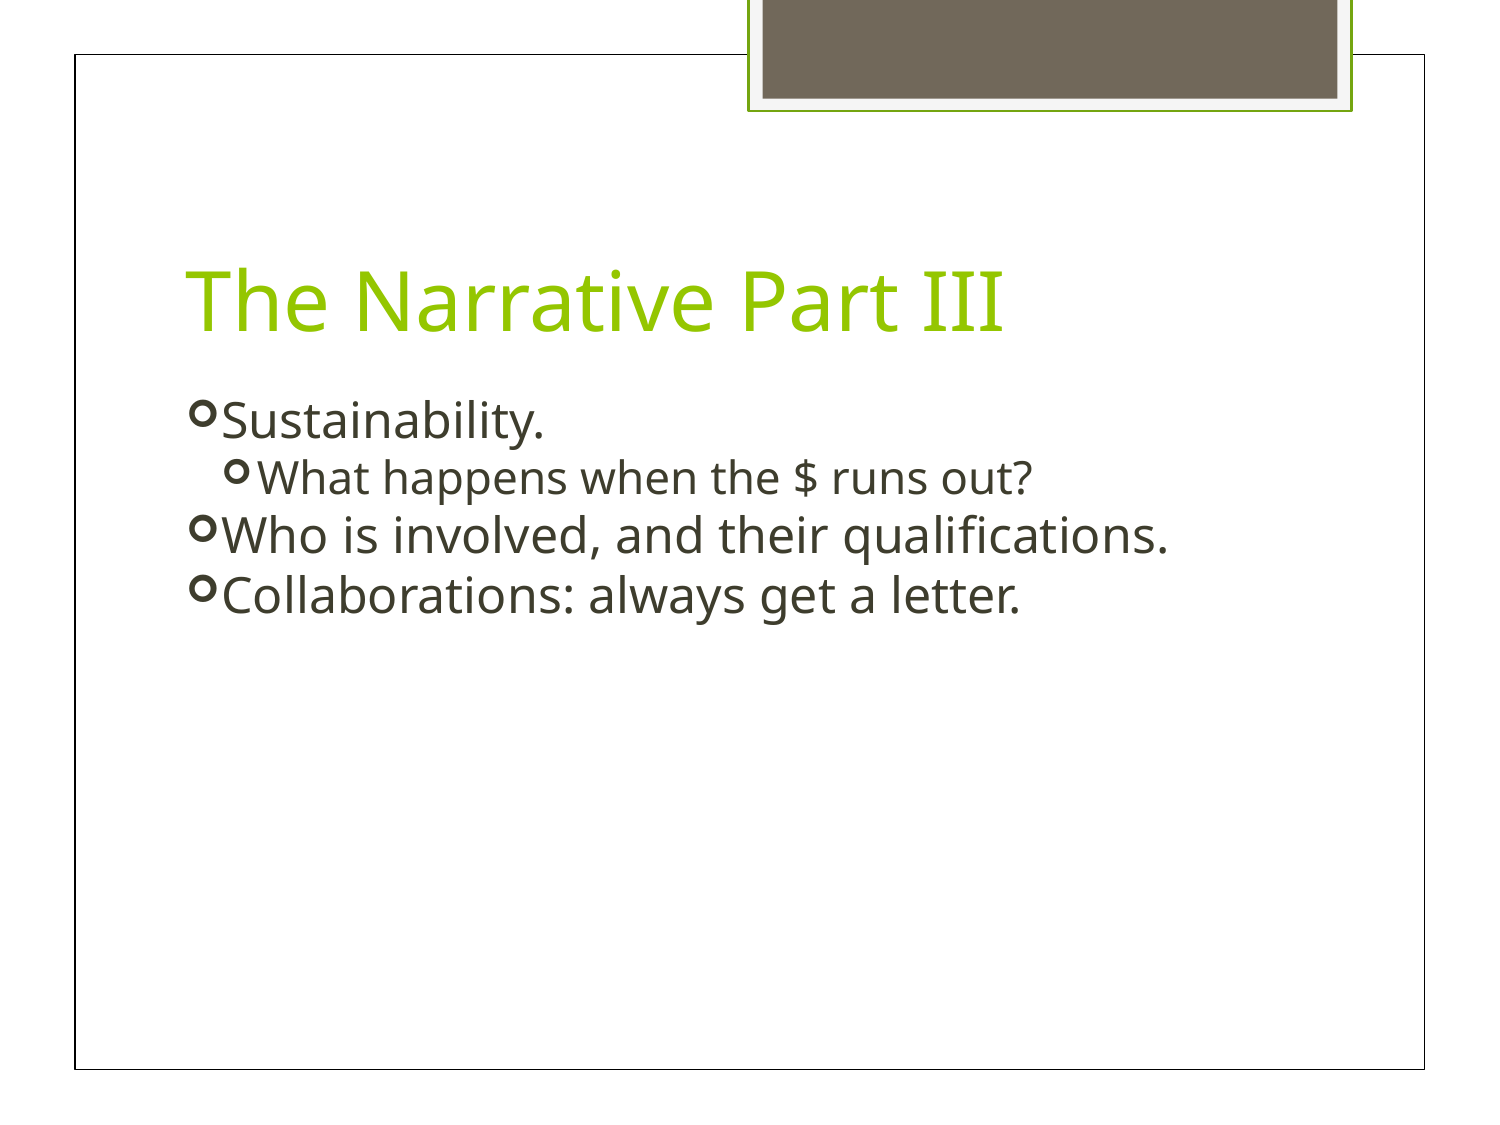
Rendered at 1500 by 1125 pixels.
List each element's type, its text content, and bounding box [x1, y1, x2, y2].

text_box Sustainability. What happens when the $ runs out? Who is involved, and their qualifications. Collaborations: always get a letter. [171, 381, 1283, 957]
text_box The Narrative Part III [171, 168, 1324, 356]
